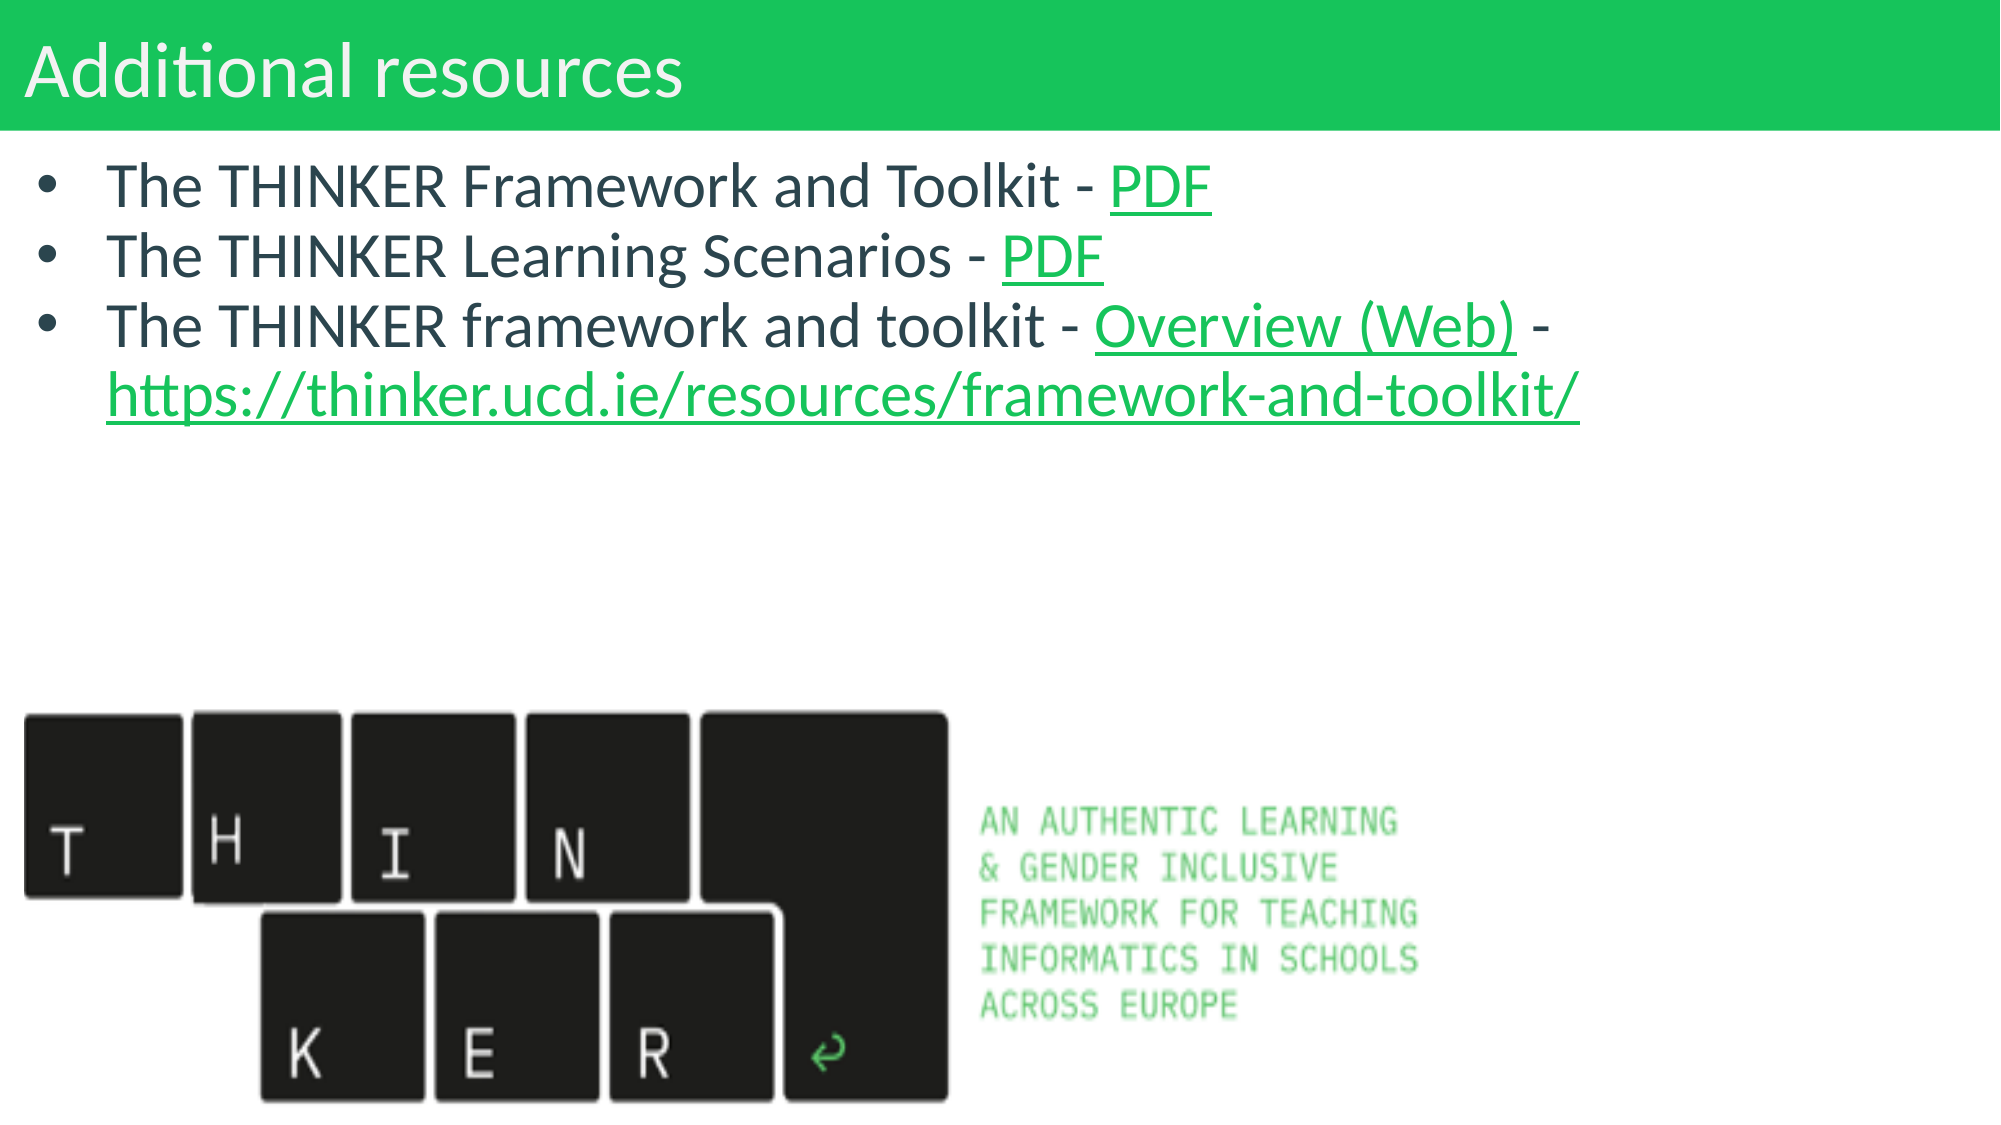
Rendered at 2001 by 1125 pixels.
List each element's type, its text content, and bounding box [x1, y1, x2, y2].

list The THINKER Framework and Toolkit - PDF The THINKER Learning Scenarios - PDF The THINKER framework and toolkit - Overview (Web) - https://thinker.ucd.ie/resources/framework-and-toolkit/ [16, 144, 1976, 1108]
picture [24, 707, 1445, 1122]
title Additional resources [16, 13, 1976, 131]
